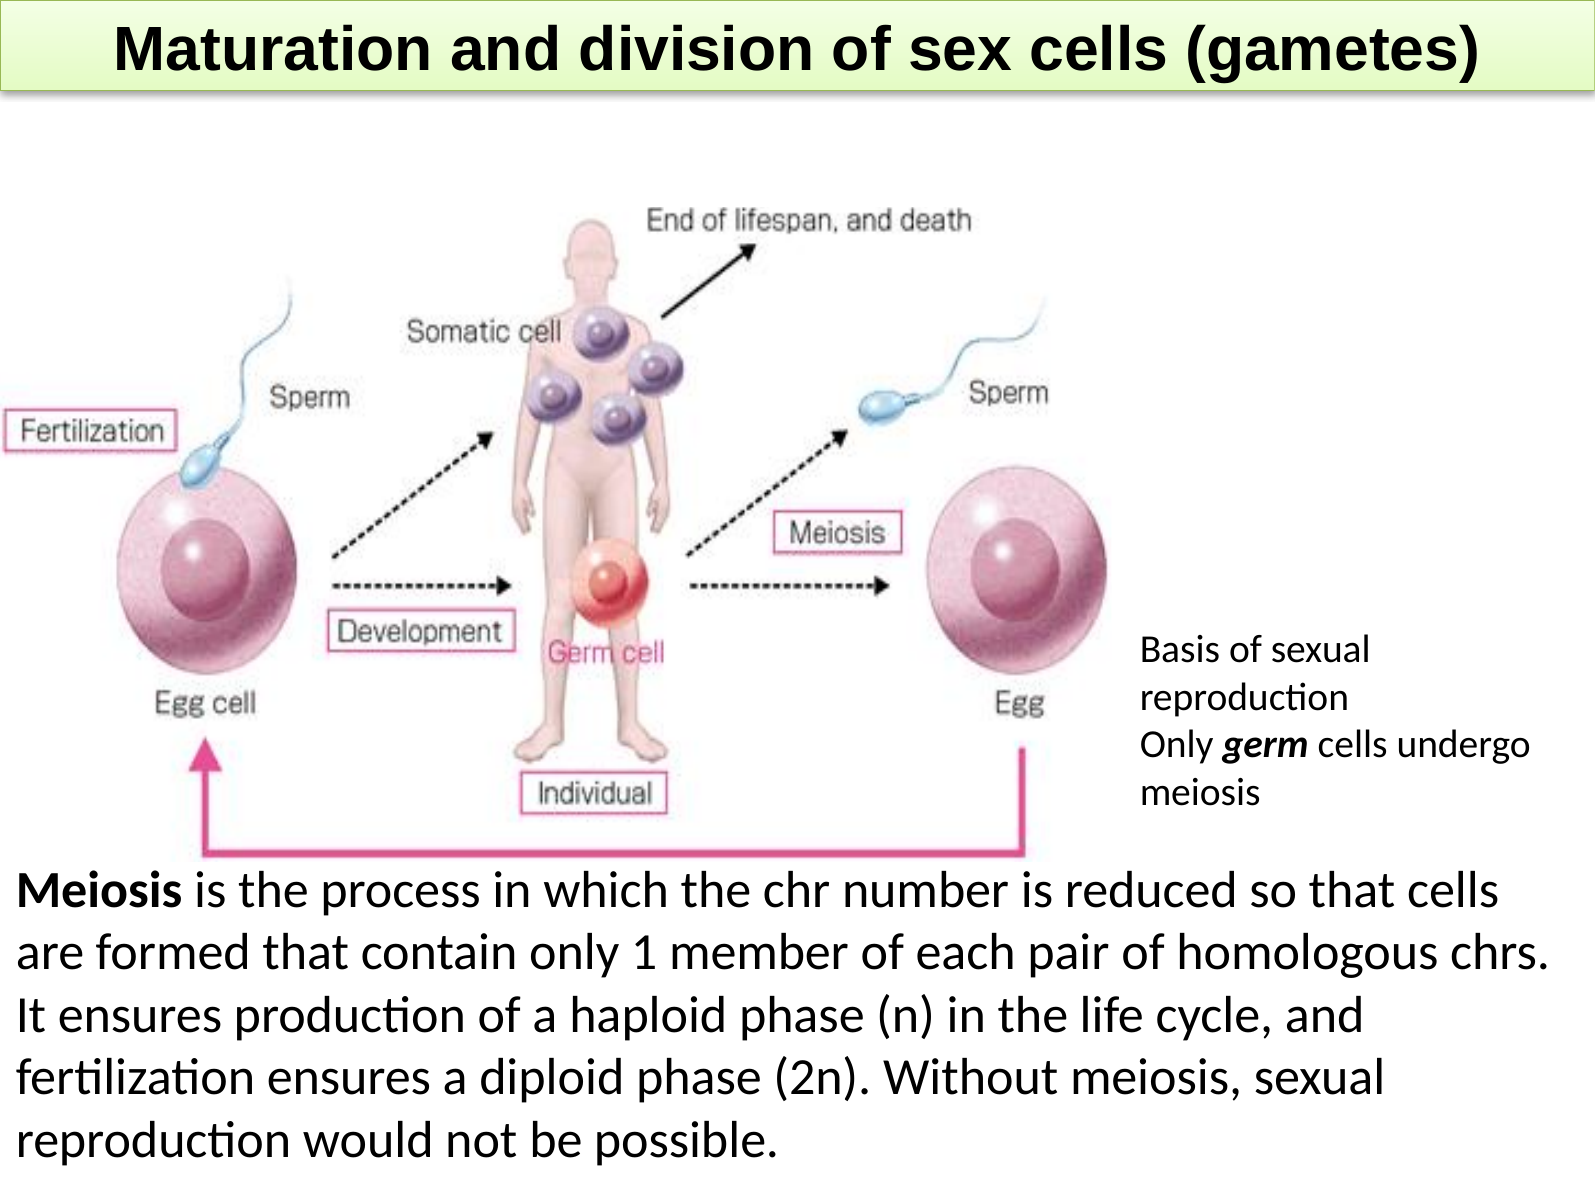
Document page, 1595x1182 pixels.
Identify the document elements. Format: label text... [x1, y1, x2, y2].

picture [0, 206, 1112, 862]
text_box Basis of sexual reproduction Only germ cells undergo meiosis [1123, 615, 1558, 822]
text_box Meiosis is the process in which the chr number is reduced so that cells are formed that contain only 1 member of each pair of homologous chrs. It ensures production of a haploid phase (n) in the life cycle, and fertilization ensures a diploid phase (2n). Without meiosis, sexual reproduction would not be possible. [0, 847, 1595, 1176]
text_box Maturation and division of sex cells (gametes) [0, 0, 1595, 91]
